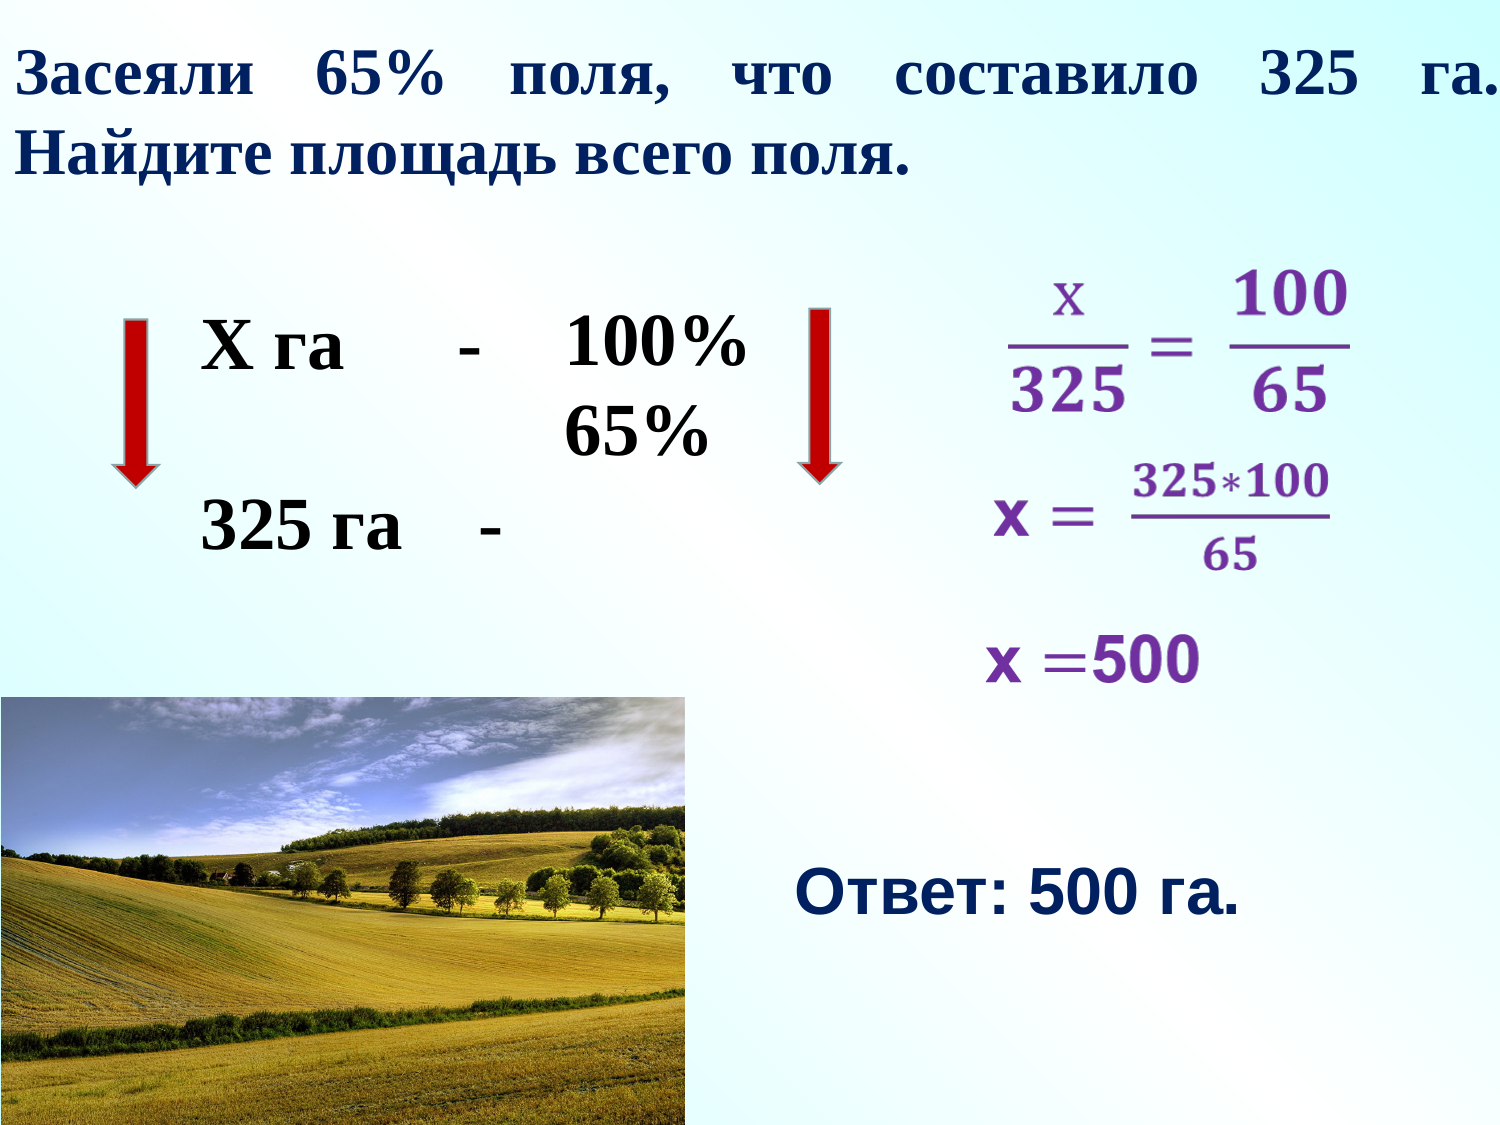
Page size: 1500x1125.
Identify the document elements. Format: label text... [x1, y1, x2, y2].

text_box [982, 260, 1376, 413]
text_box [796, 307, 844, 486]
text_box Ответ: 500 га. [794, 847, 1243, 928]
text_box 100% 65% [550, 283, 863, 479]
text_box Засеяли 65% поля, что составило 325 га. Найдите площадь всего поля. [0, 20, 1500, 196]
text_box Х га - 325 га - [185, 286, 565, 572]
picture [0, 697, 685, 1125]
text_box [985, 617, 1379, 698]
text_box [993, 452, 1387, 571]
text_box [110, 318, 162, 490]
